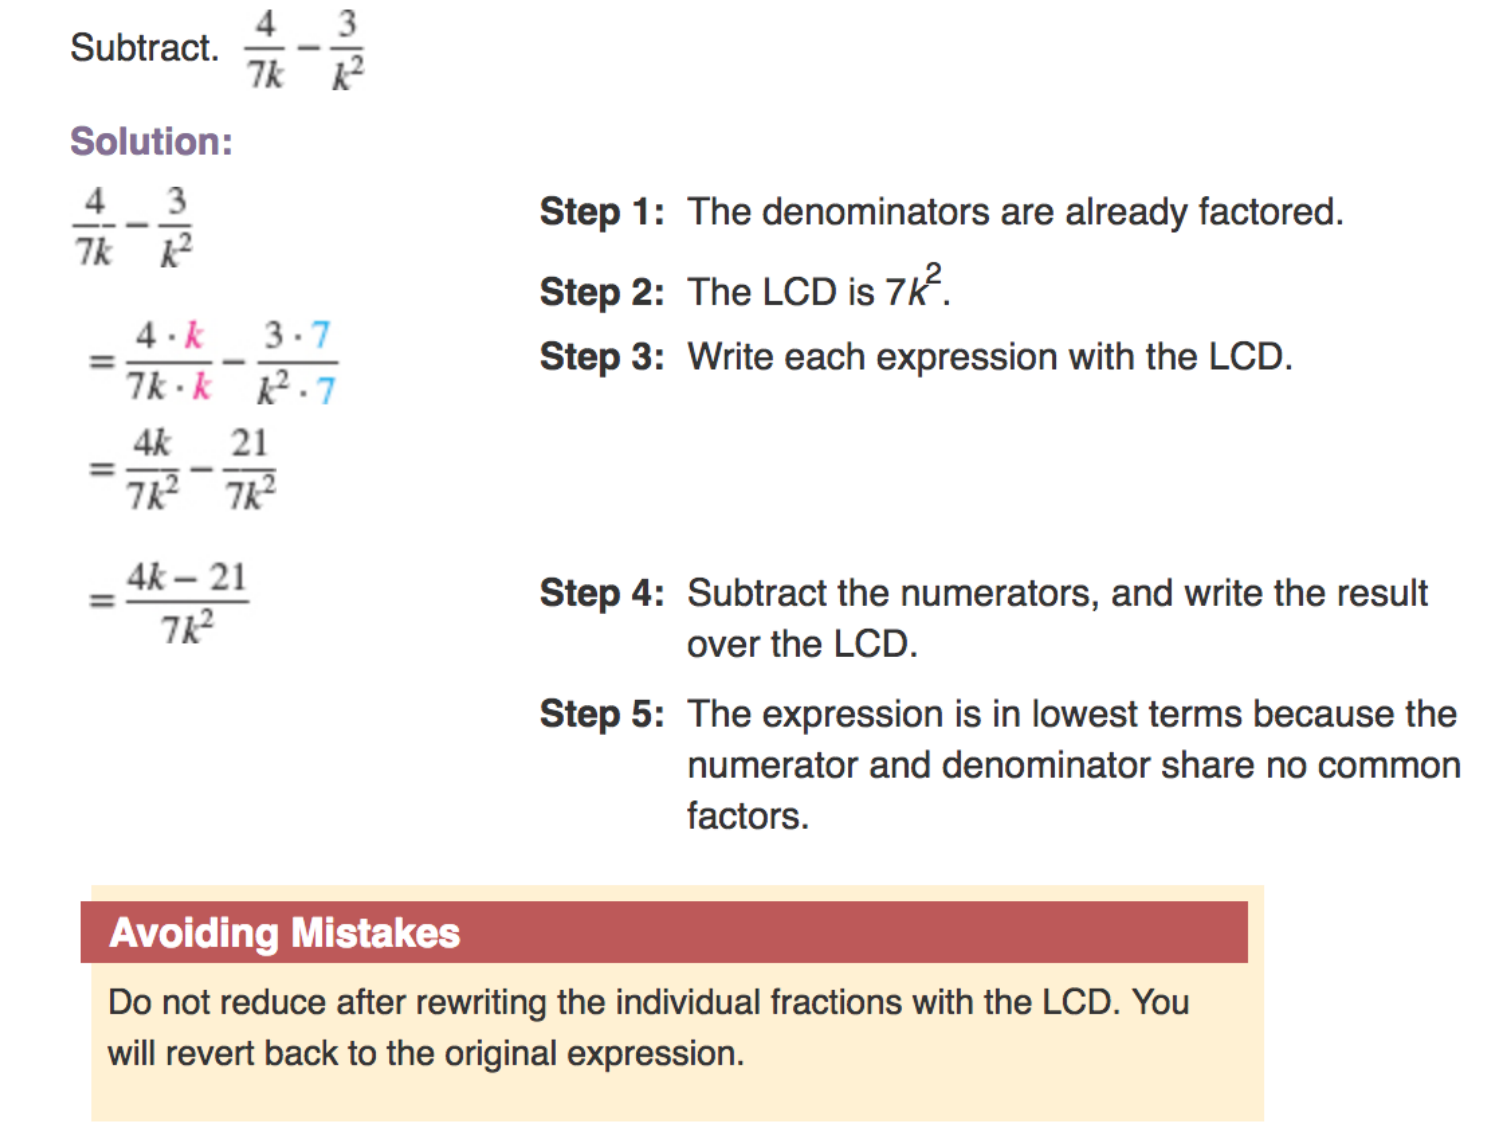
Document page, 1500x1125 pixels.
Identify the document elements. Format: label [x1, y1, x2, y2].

list [0, 0, 1500, 1125]
